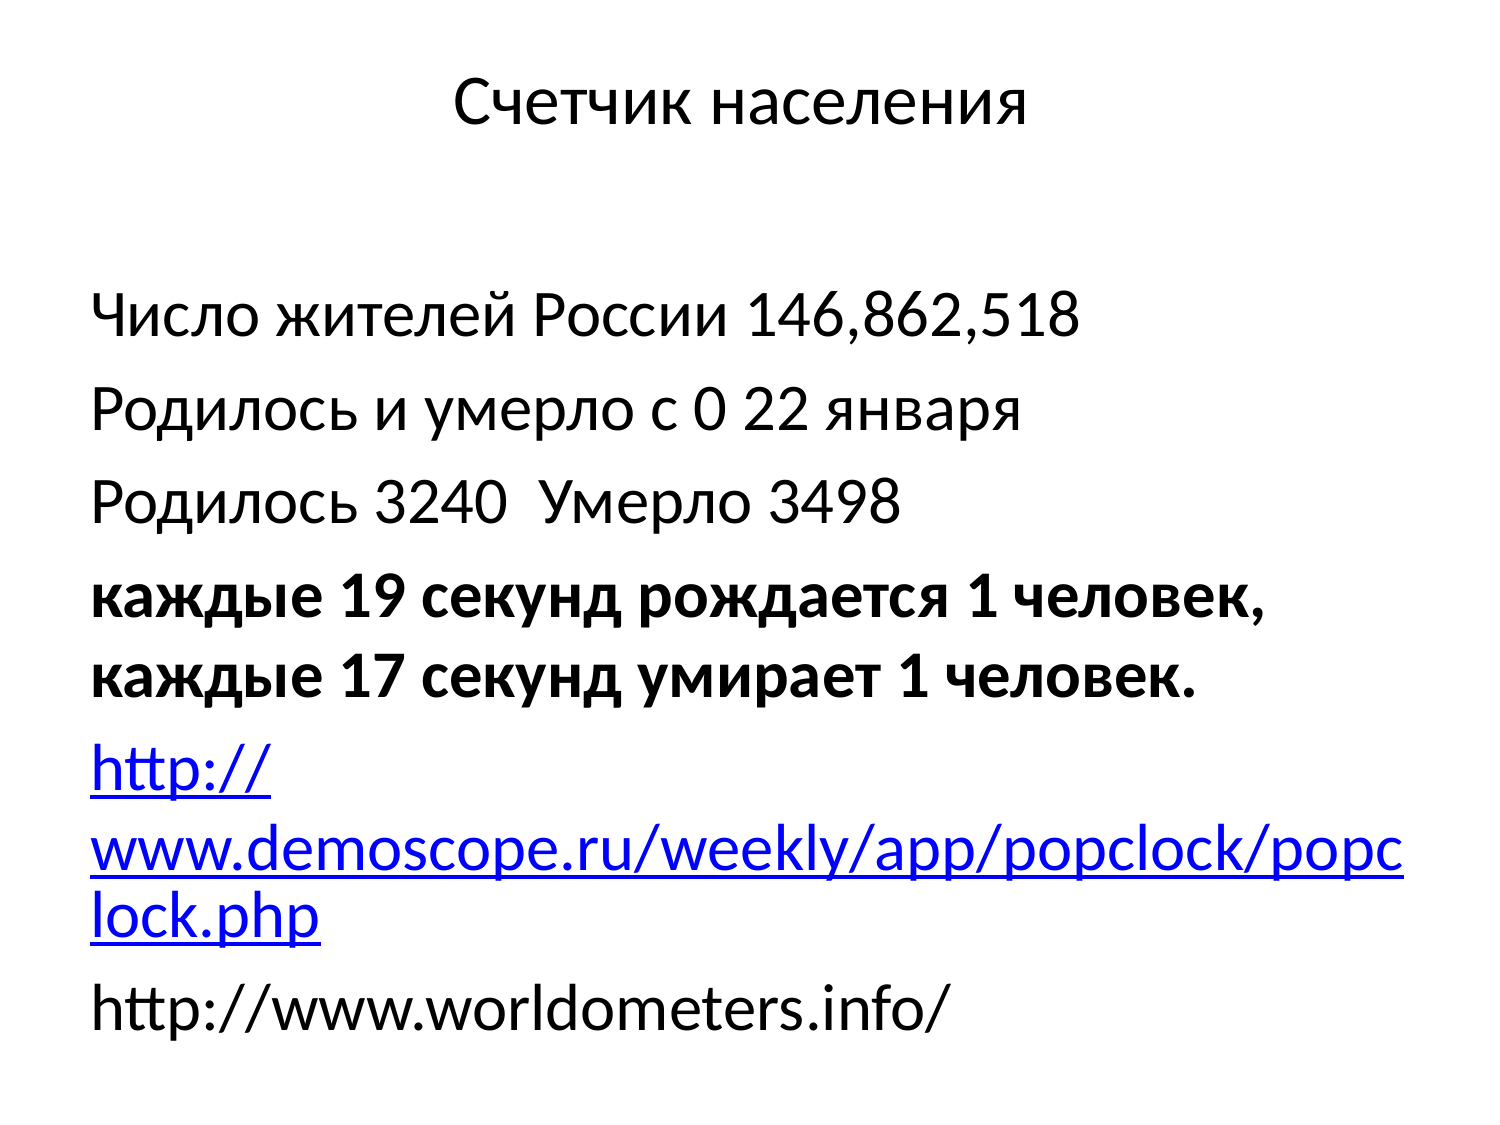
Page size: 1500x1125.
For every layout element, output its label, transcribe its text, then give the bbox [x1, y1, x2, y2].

list Число жителей России 146,862,518 Родилось и умерло с 0 22 января Родилось 3240 Умерло 3498 каждые 19 секунд рождается 1 человек, каждые 17 секунд умирает 1 человек. http://www.demoscope.ru/weekly/app/popclock/popclock.php http://www.worldometers.info/ [75, 262, 1425, 1005]
title Счетчик населения [75, 45, 1425, 233]
